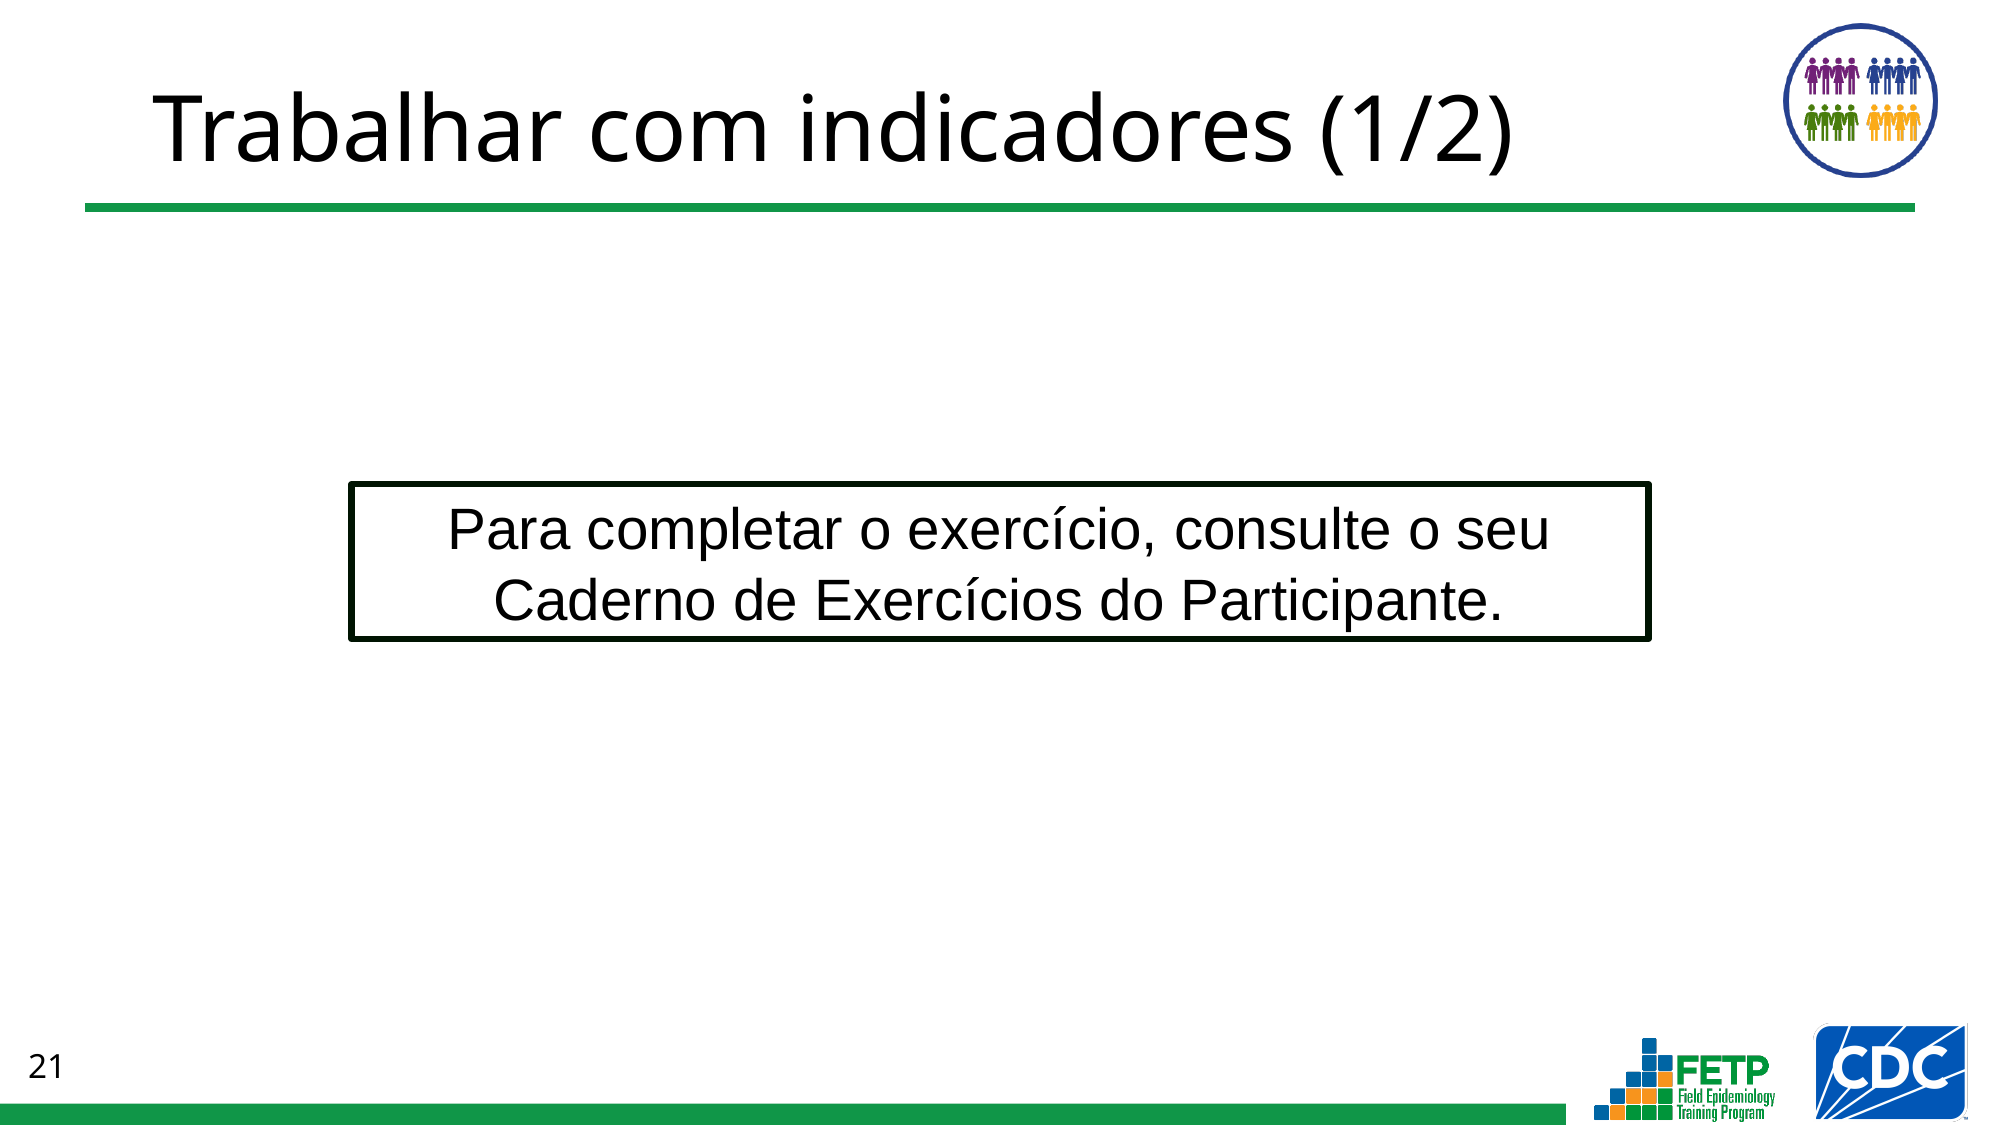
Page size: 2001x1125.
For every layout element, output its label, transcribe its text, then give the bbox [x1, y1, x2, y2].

title Trabalhar com indicadores (1/2) [137, 75, 1738, 207]
picture [1783, 23, 1938, 178]
picture [1594, 1038, 1775, 1122]
picture [1813, 1023, 1968, 1122]
